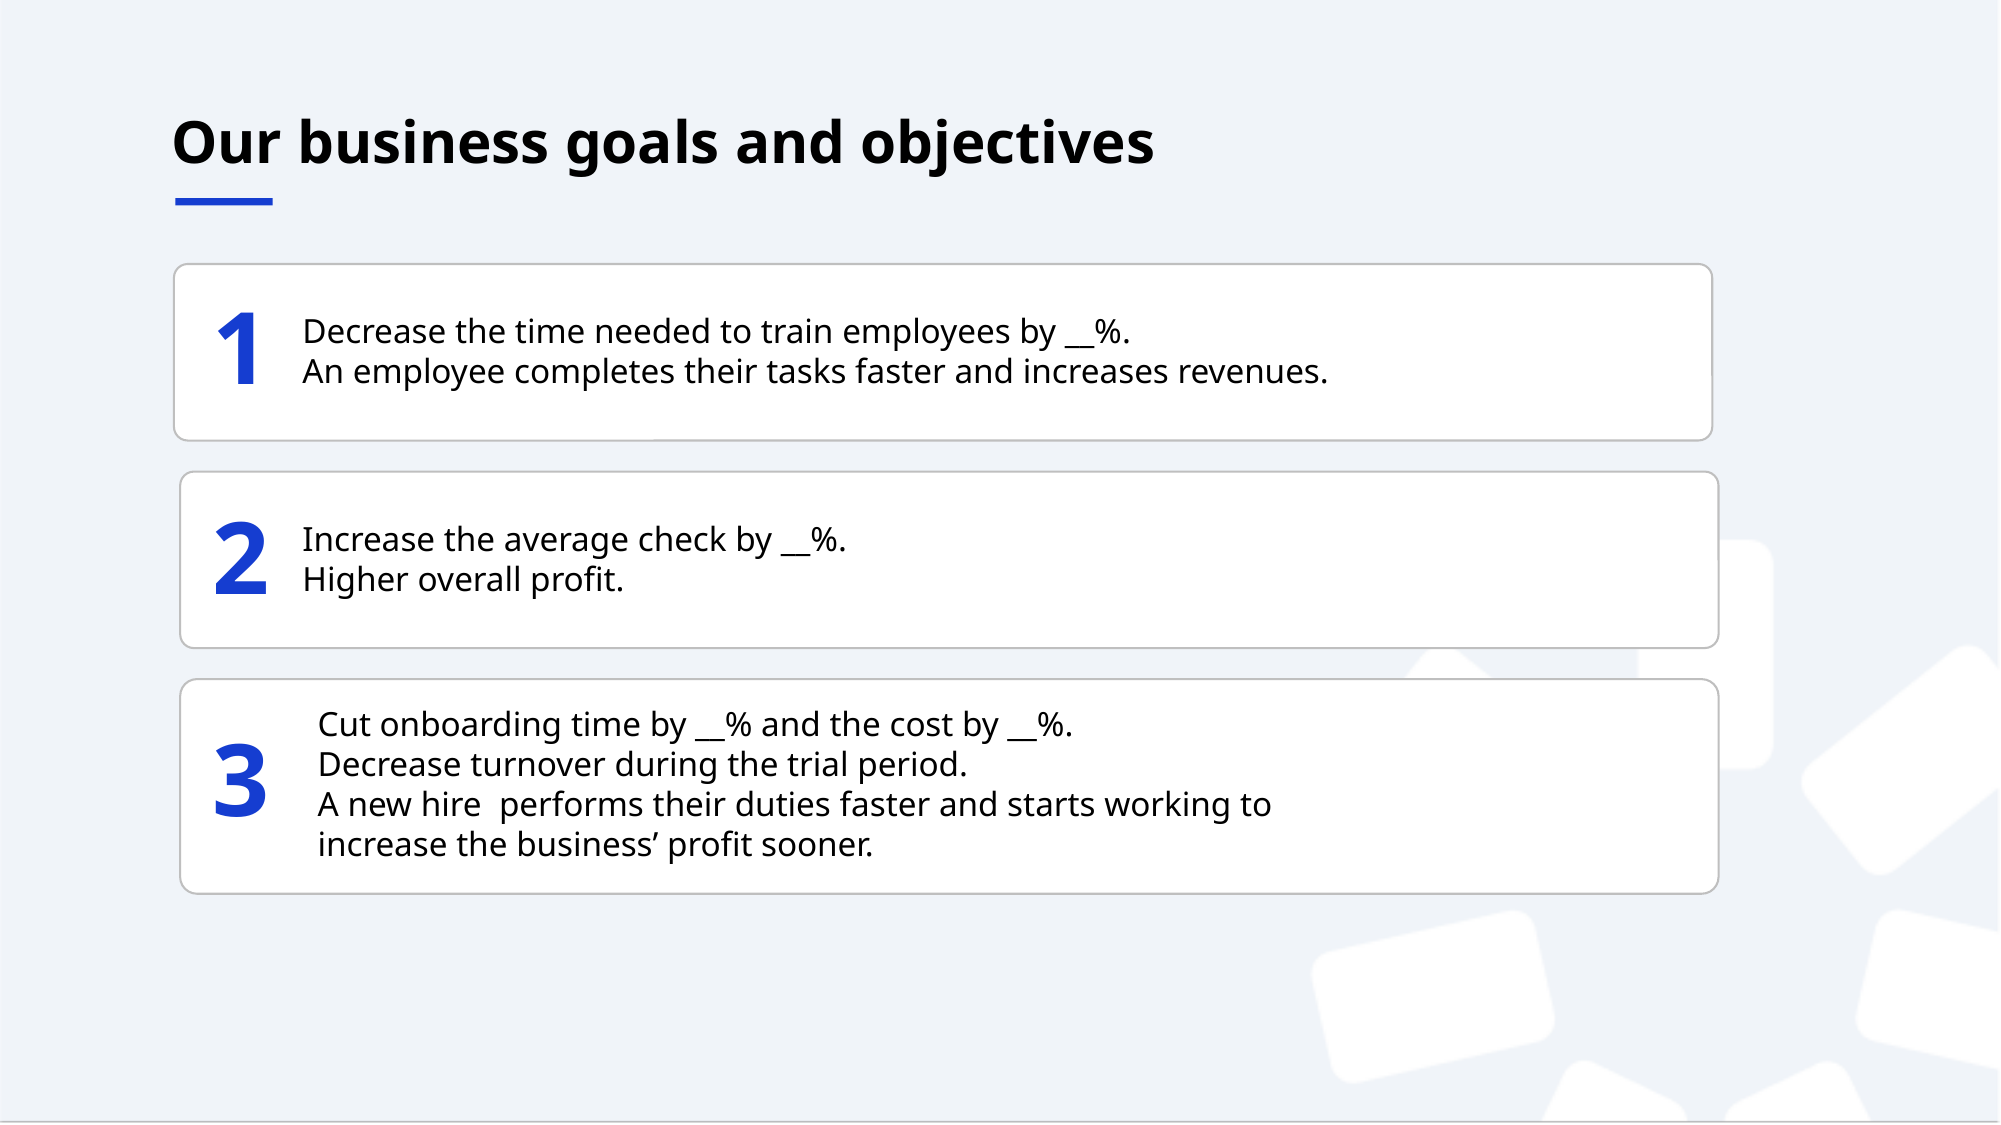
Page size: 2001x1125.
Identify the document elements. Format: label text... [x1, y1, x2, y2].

picture [0, 0, 2001, 1125]
text_box 2 [197, 490, 255, 635]
text_box [172, 262, 1714, 442]
text_box [179, 470, 1720, 650]
text_box 1 [197, 280, 255, 424]
text_box [174, 197, 274, 206]
text_box Cut onboarding time by __% and the cost by __%. Decrease turnover during the trial period. A new hire performs their duties faster and starts working to increase the business’ profit sooner. [302, 695, 1335, 871]
text_box Decrease the time needed to train employees by __%. An employee completes their tasks faster and increases revenues. [287, 303, 1765, 398]
text_box 3 [197, 712, 255, 856]
text_box [179, 678, 1720, 895]
title Our business goals and objectives [156, 72, 1869, 217]
text_box Increase the average check by __%. Higher overall profit. [287, 510, 1765, 606]
